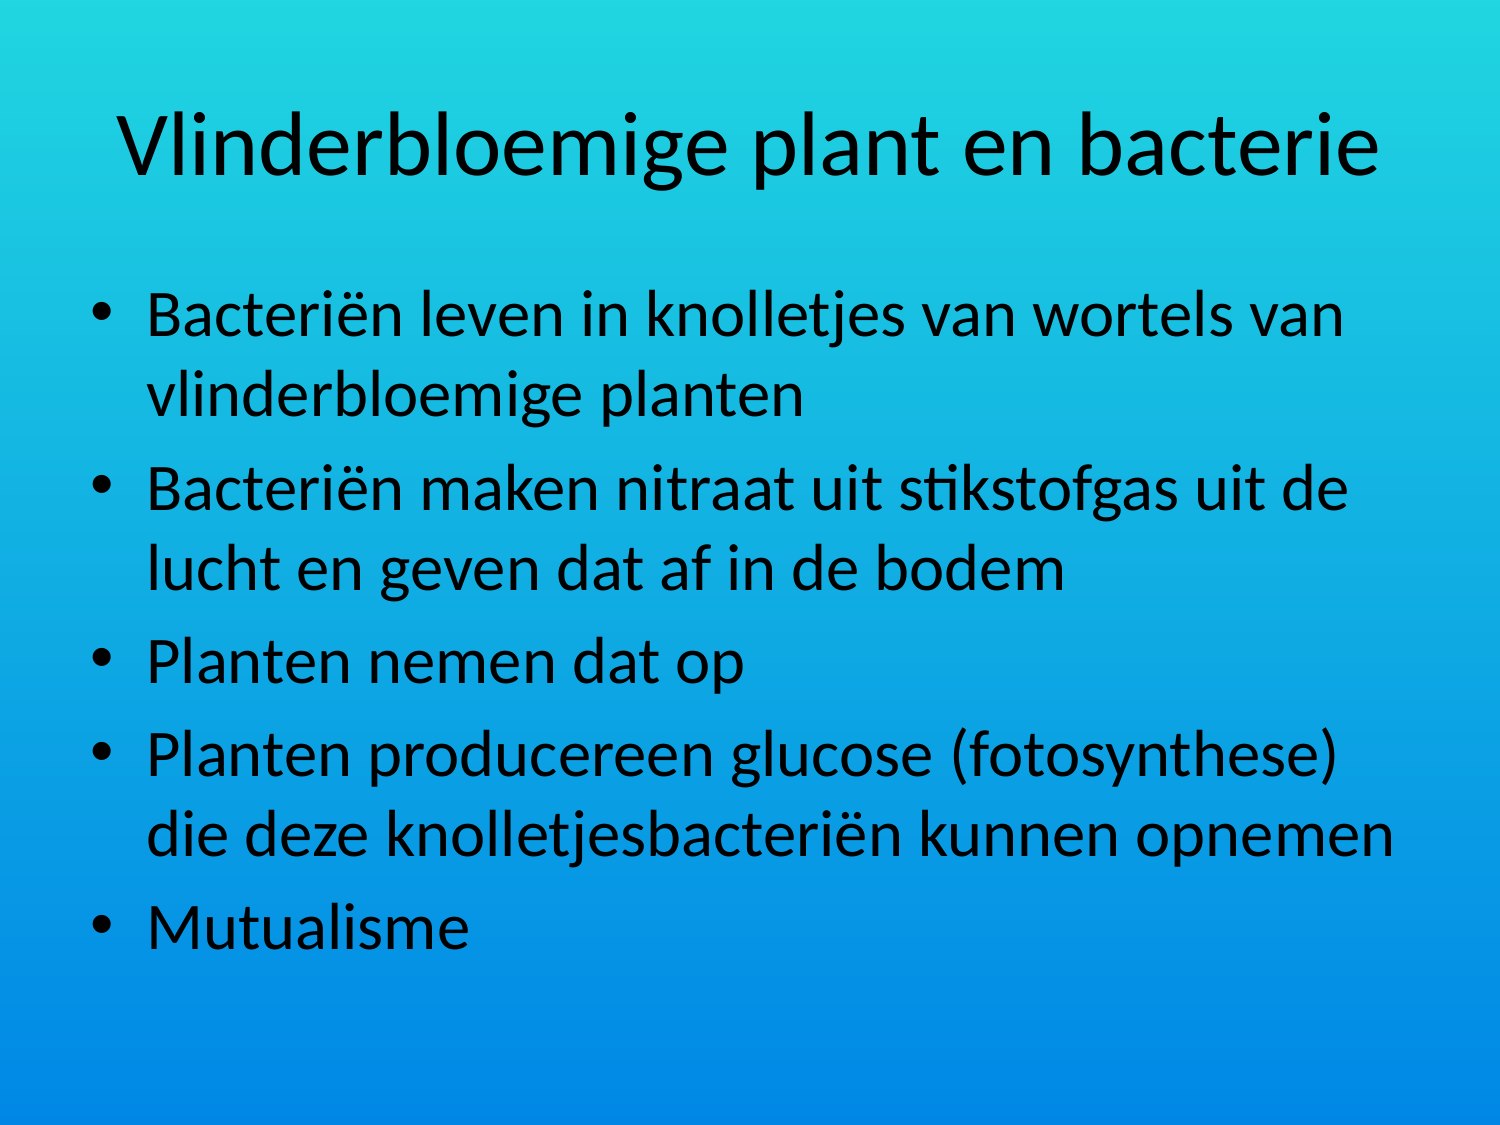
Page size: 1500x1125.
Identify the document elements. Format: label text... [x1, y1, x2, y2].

title Vlinderbloemige plant en bacterie [75, 45, 1425, 233]
list Bacteriën leven in knolletjes van wortels van vlinderbloemige planten Bacteriën maken nitraat uit stikstofgas uit de lucht en geven dat af in de bodem Planten nemen dat op Planten producereen glucose (fotosynthese) die deze knolletjesbacteriën kunnen opnemen Mutualisme [75, 262, 1425, 1005]
